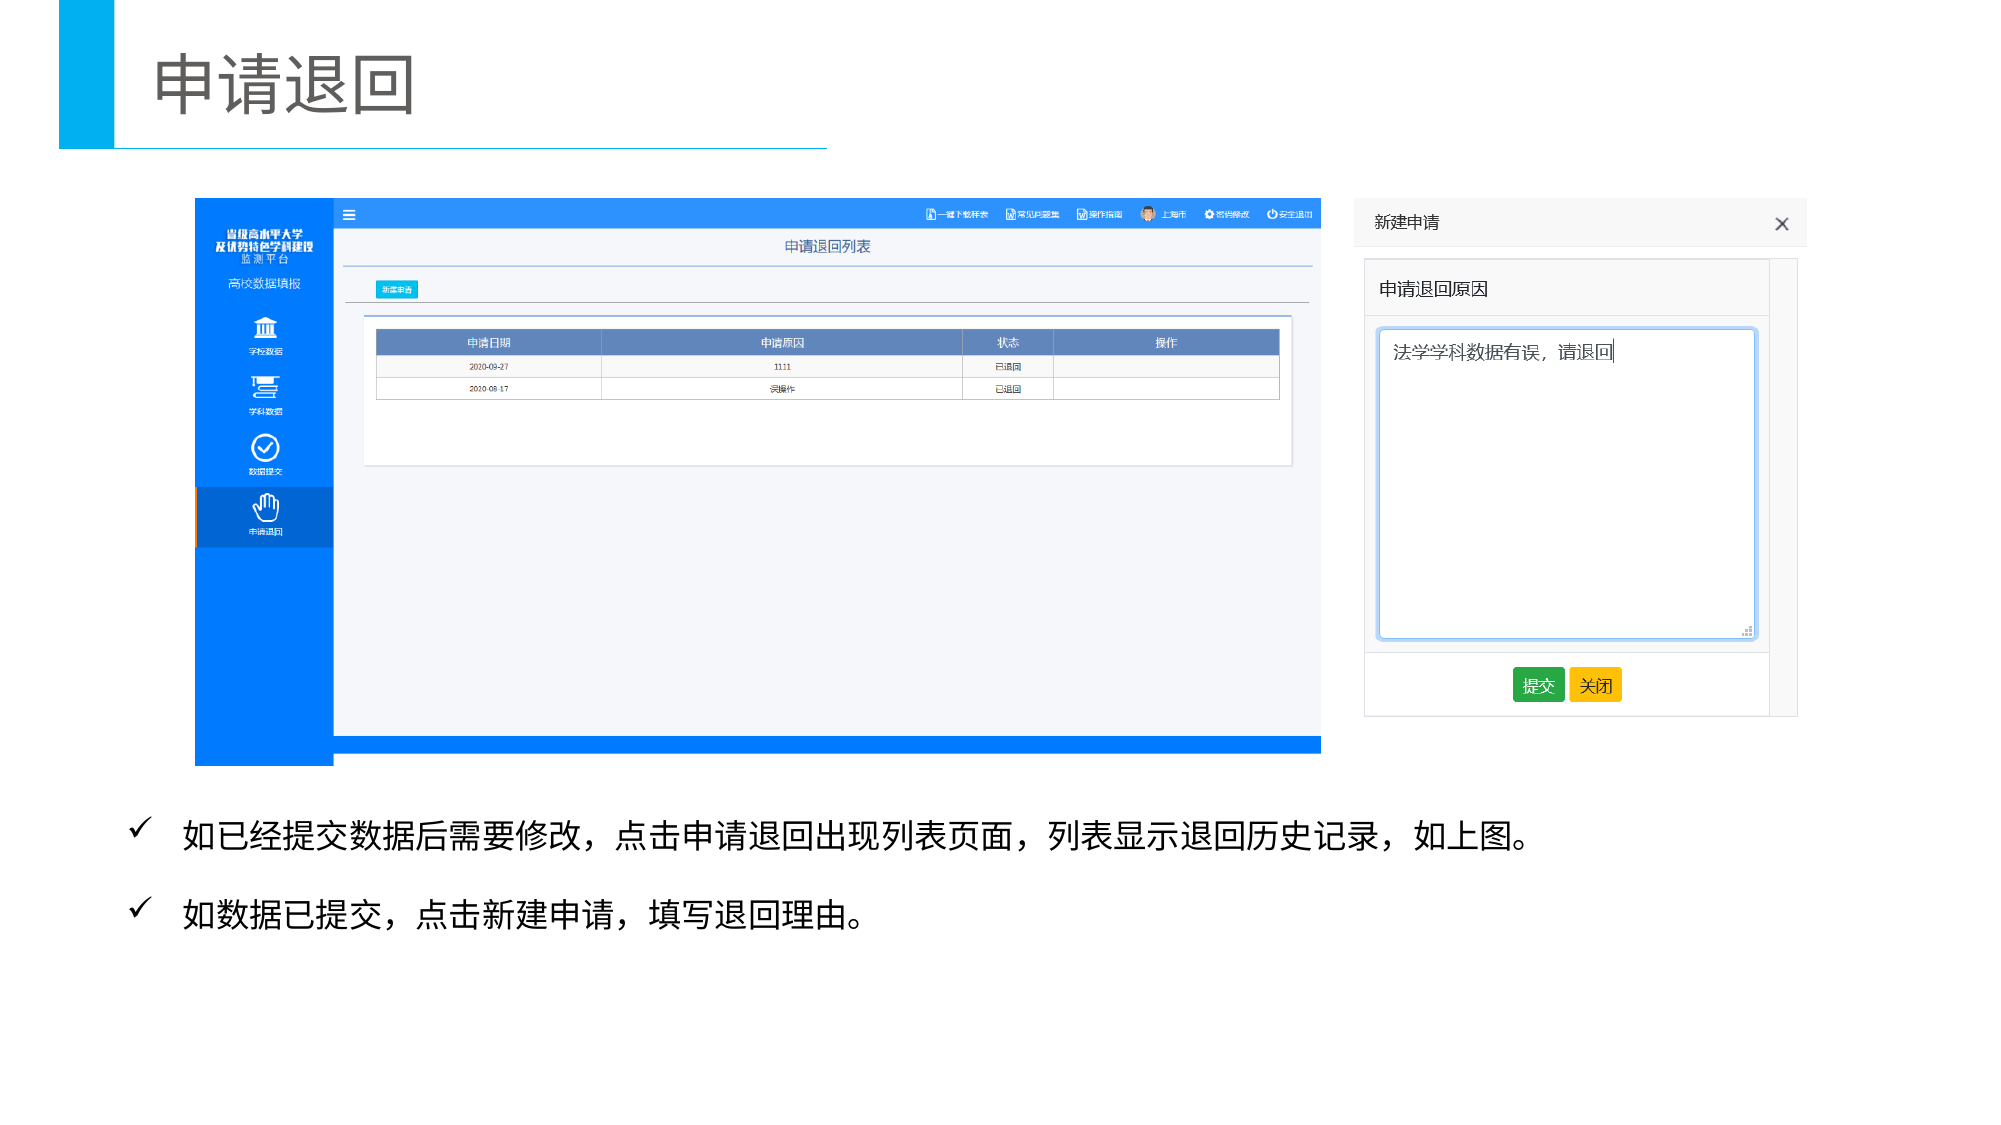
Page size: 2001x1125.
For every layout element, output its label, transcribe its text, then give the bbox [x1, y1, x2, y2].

text_box 申请退回 [135, 35, 1169, 131]
text_box 如已经提交数据后需要修改，点击申请退回出现列表页面，列表显示退回历史记录，如上图。 如数据已提交，点击新建申请，填写退回理由。 [111, 807, 1888, 942]
picture [1354, 198, 1807, 769]
picture [195, 198, 1321, 766]
